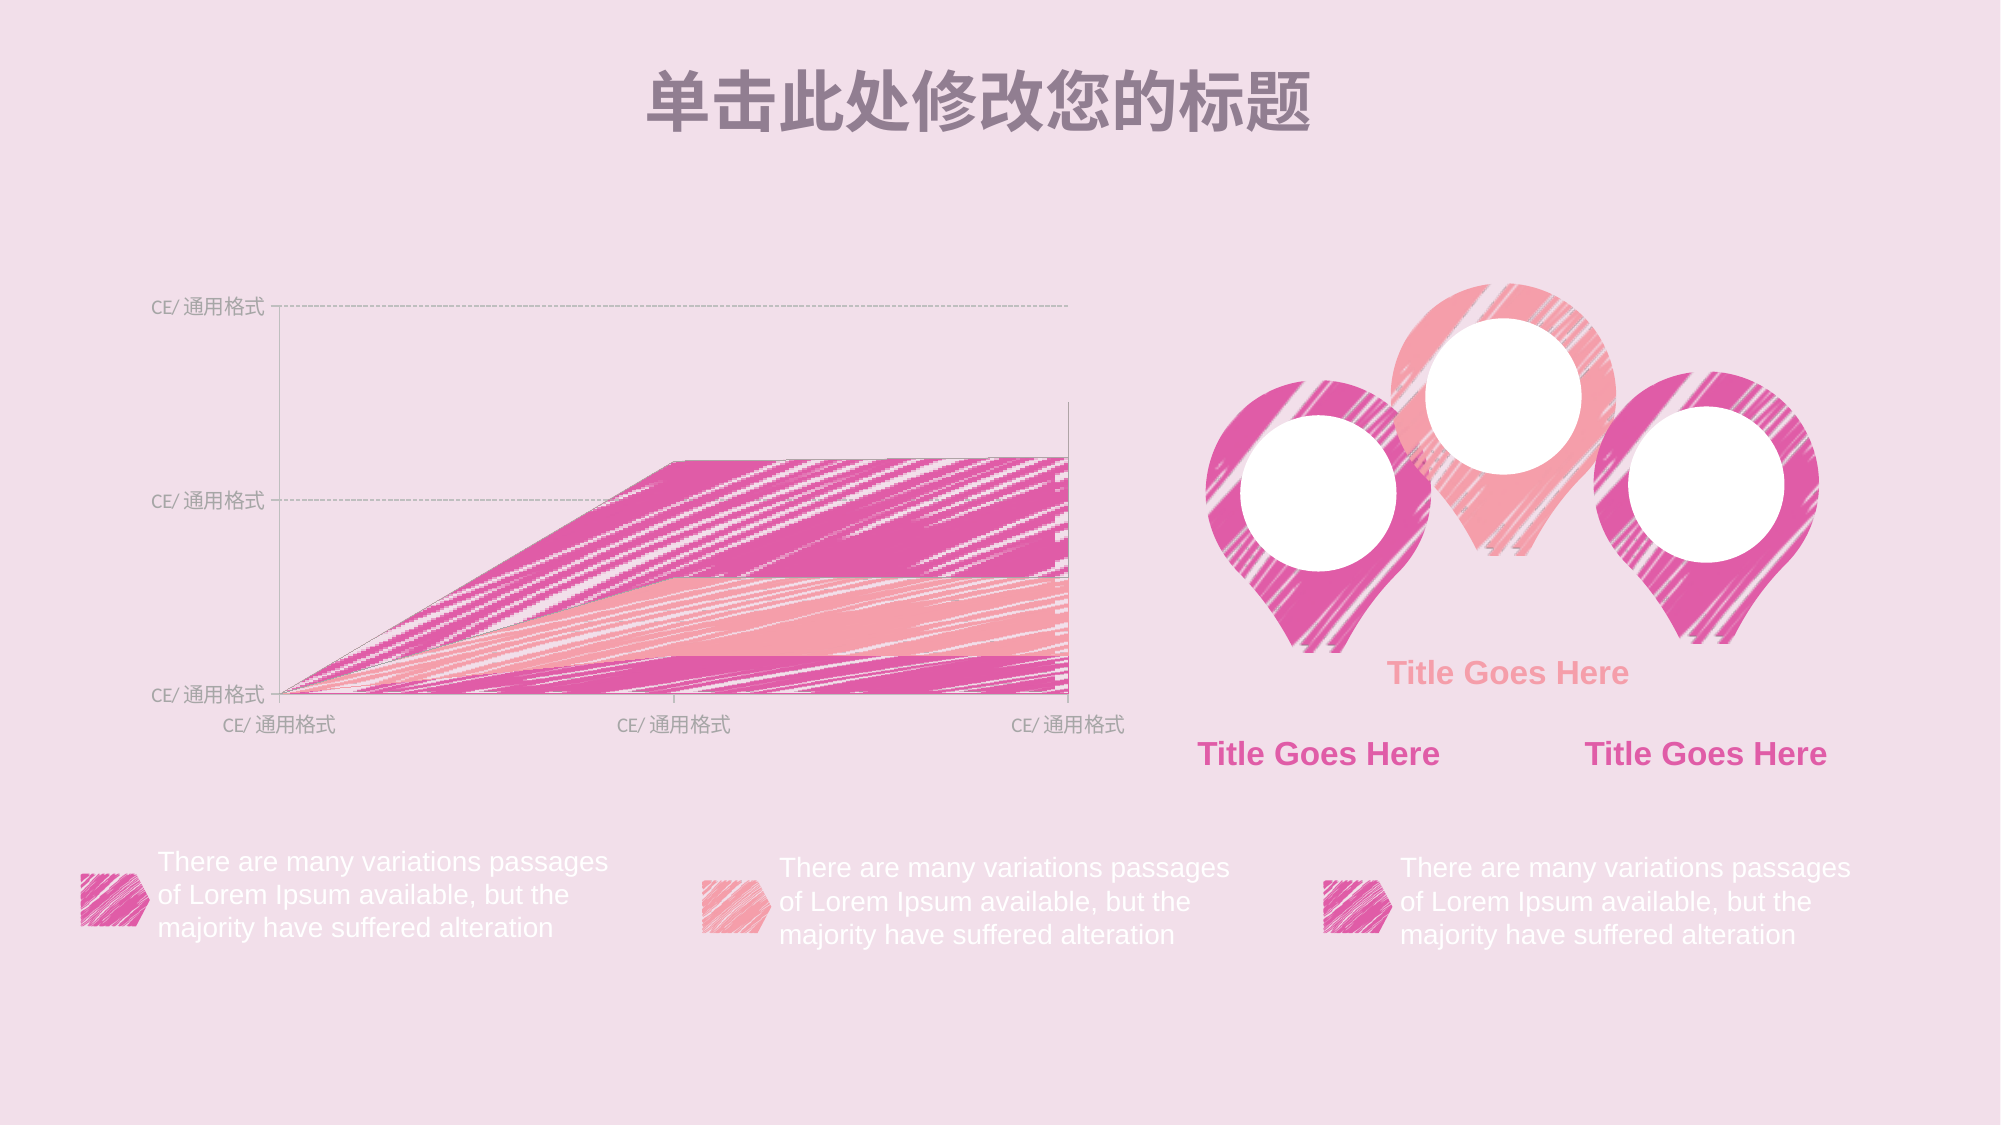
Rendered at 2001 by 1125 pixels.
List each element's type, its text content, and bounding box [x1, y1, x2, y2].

text_box [78, 871, 152, 929]
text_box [1390, 282, 1617, 509]
picture [1655, 598, 1758, 644]
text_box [1205, 379, 1432, 606]
text_box Title Goes Here [1159, 724, 1479, 780]
chart [130, 281, 1146, 748]
picture [1267, 606, 1370, 653]
text_box [700, 878, 774, 936]
text_box Title Goes Here [1349, 643, 1668, 699]
text_box There are many variations passages of Lorem Ipsum available, but the majority have suffered alteration [1385, 842, 1910, 958]
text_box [1593, 371, 1820, 598]
picture [1452, 509, 1555, 556]
text_box There are many variations passages of Lorem Ipsum available, but the majority have suffered alteration [142, 835, 673, 951]
text_box [1321, 878, 1395, 936]
text_box 单击此处修改您的标题 [573, 52, 1384, 148]
text_box There are many variations passages of Lorem Ipsum available, but the majority have suffered alteration [764, 842, 1278, 958]
text_box Title Goes Here [1546, 724, 1866, 780]
